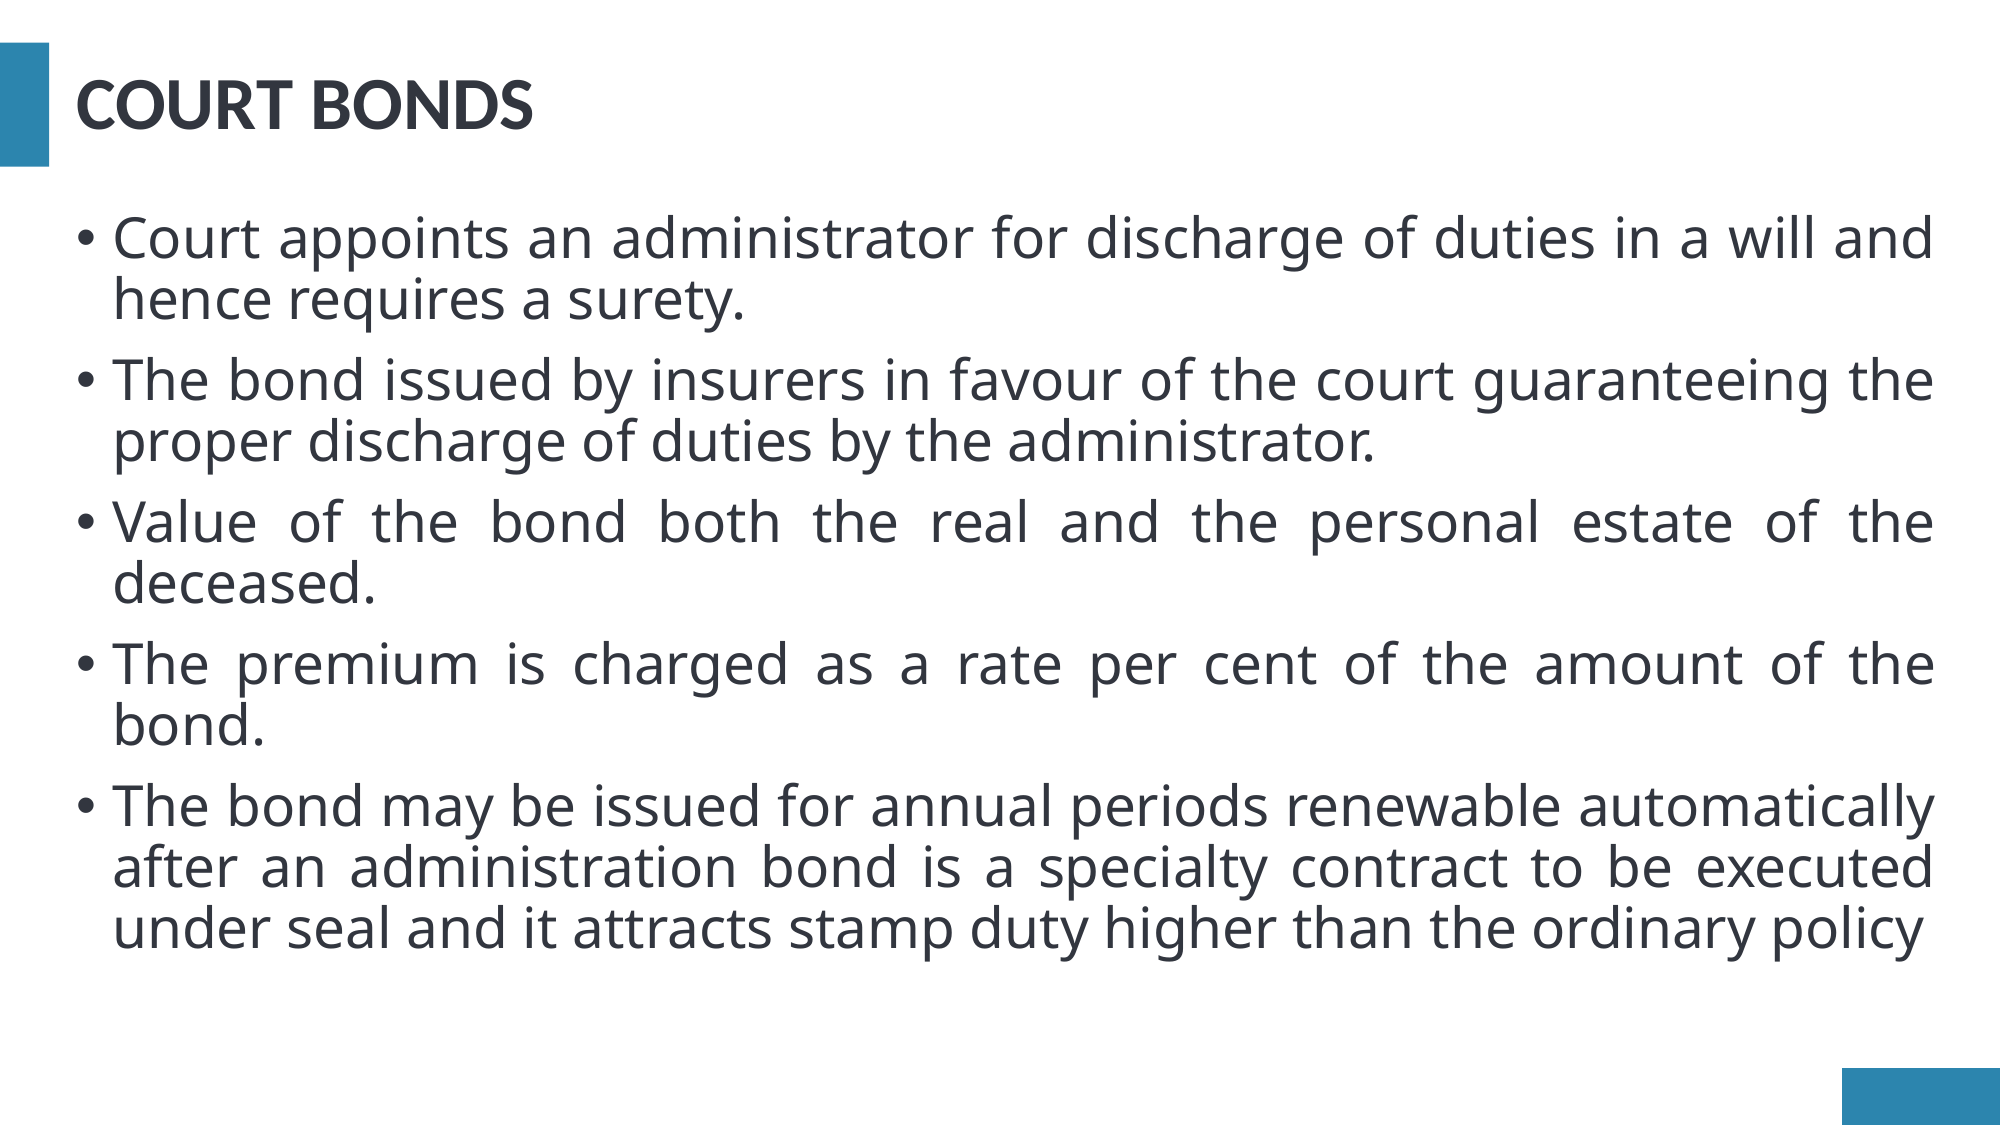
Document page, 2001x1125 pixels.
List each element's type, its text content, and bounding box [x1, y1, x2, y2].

list Court appoints an administrator for discharge of duties in a will and hence requires a surety. The bond issued by insurers in favour of the court guaranteeing the proper discharge of duties by the administrator. Value of the bond both the real and the personal estate of the deceased. The premium is charged as a rate per cent of the amount of the bond. The bond may be issued for annual periods renewable automatically after an administration bond is a specialty contract to be executed under seal and it attracts stamp duty higher than the ordinary policy [60, 202, 1951, 1014]
title COURT BONDS [60, 42, 1951, 168]
